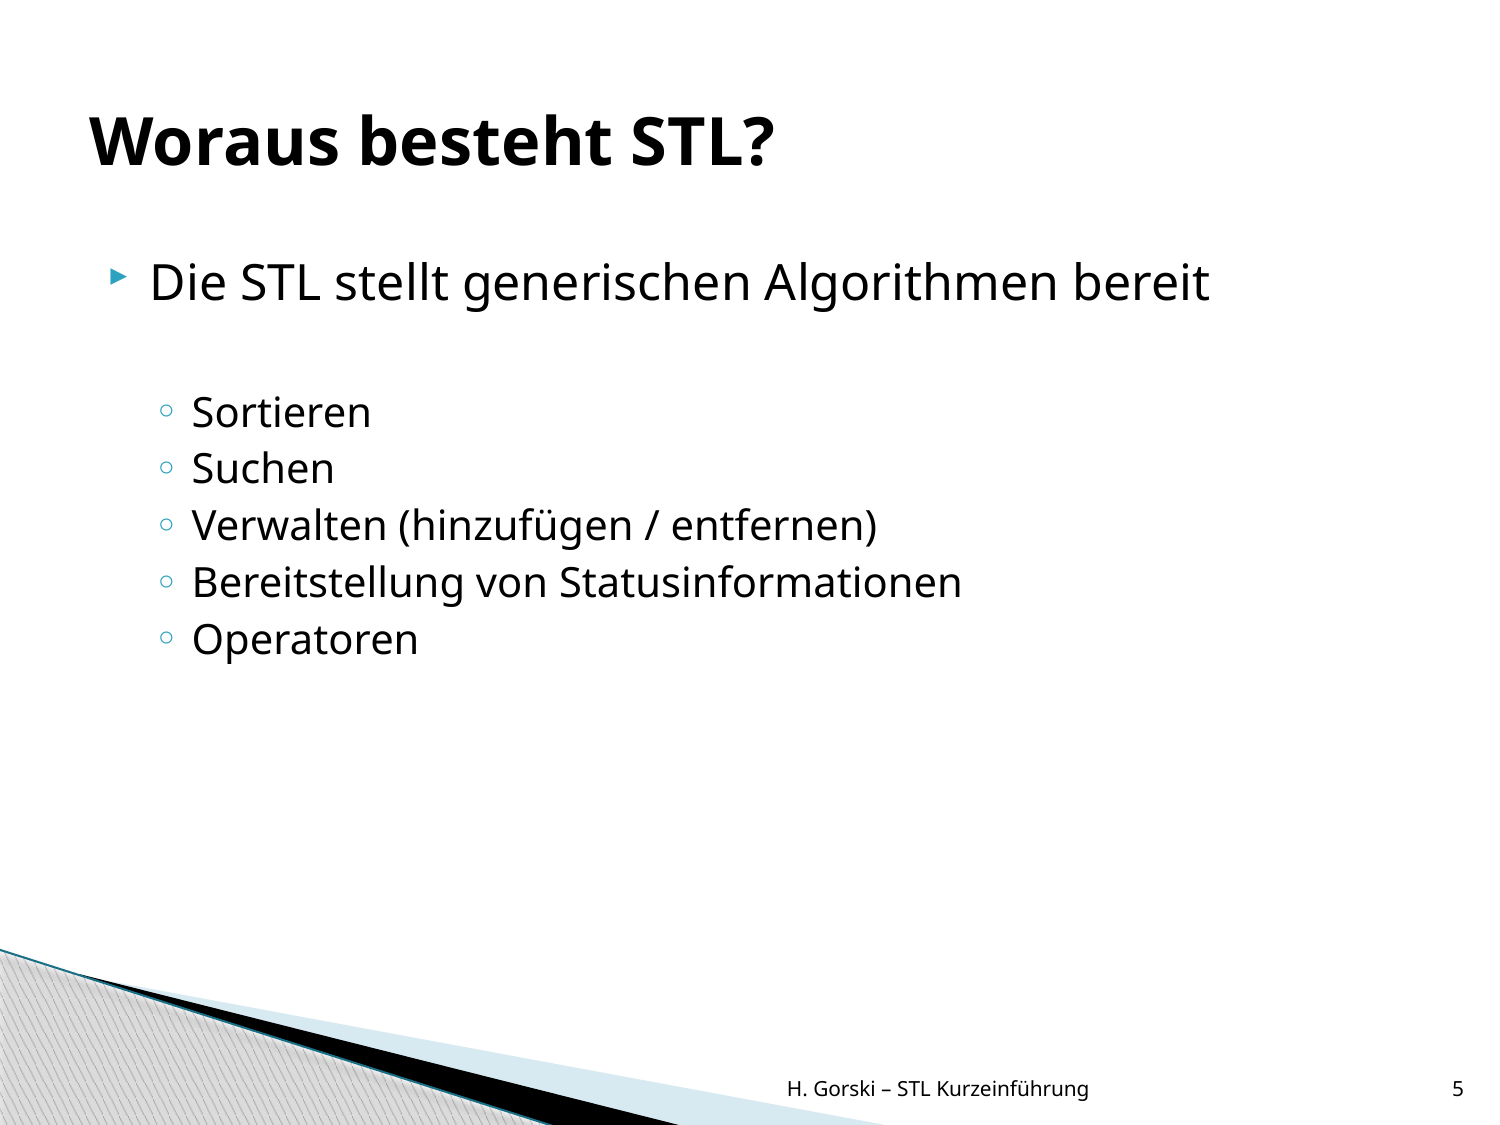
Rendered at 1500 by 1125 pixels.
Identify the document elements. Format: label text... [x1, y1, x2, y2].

footer H. Gorski – STL Kurzeinführung [718, 1051, 1105, 1112]
title Woraus besteht STL? [75, 45, 1425, 233]
slide_number 5 [1418, 1051, 1479, 1112]
list Die STL stellt generischen Algorithmen bereit Sortieren Suchen Verwalten (hinzufügen / entfernen) Bereitstellung von Statusinformationen Operatoren [75, 243, 1425, 986]
